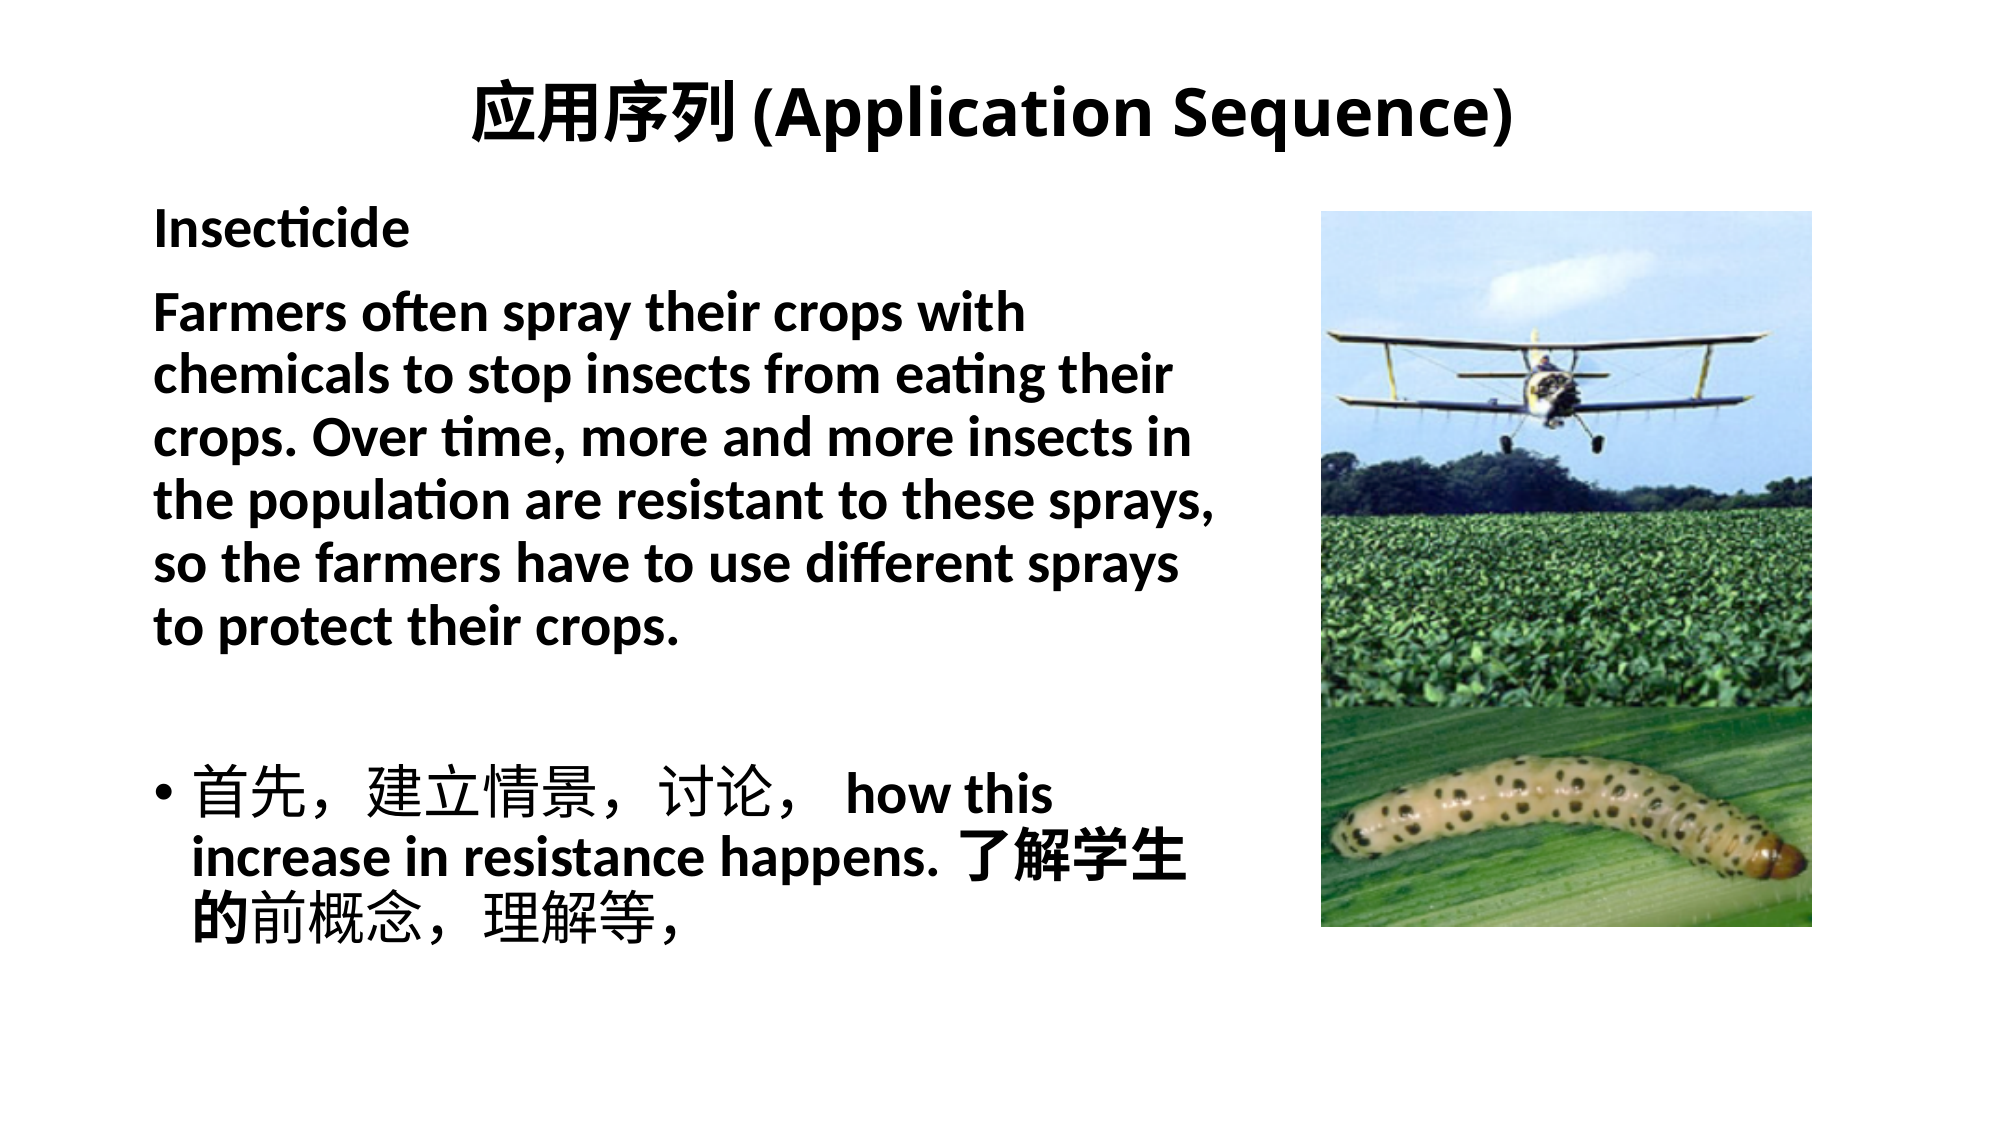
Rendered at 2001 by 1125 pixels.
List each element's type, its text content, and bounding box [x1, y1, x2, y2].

list Insecticide Farmers often spray their crops with chemicals to stop insects from eating their crops. Over time, more and more insects in the population are resistant to these sprays, so the farmers have to use different sprays to protect their crops. 首先，建立情景，讨论，how this increase in resistance happens.了解学生的前概念，理解等， [138, 212, 1258, 957]
picture [1321, 211, 1812, 927]
title 应用序列(Application Sequence) [138, 18, 1864, 212]
